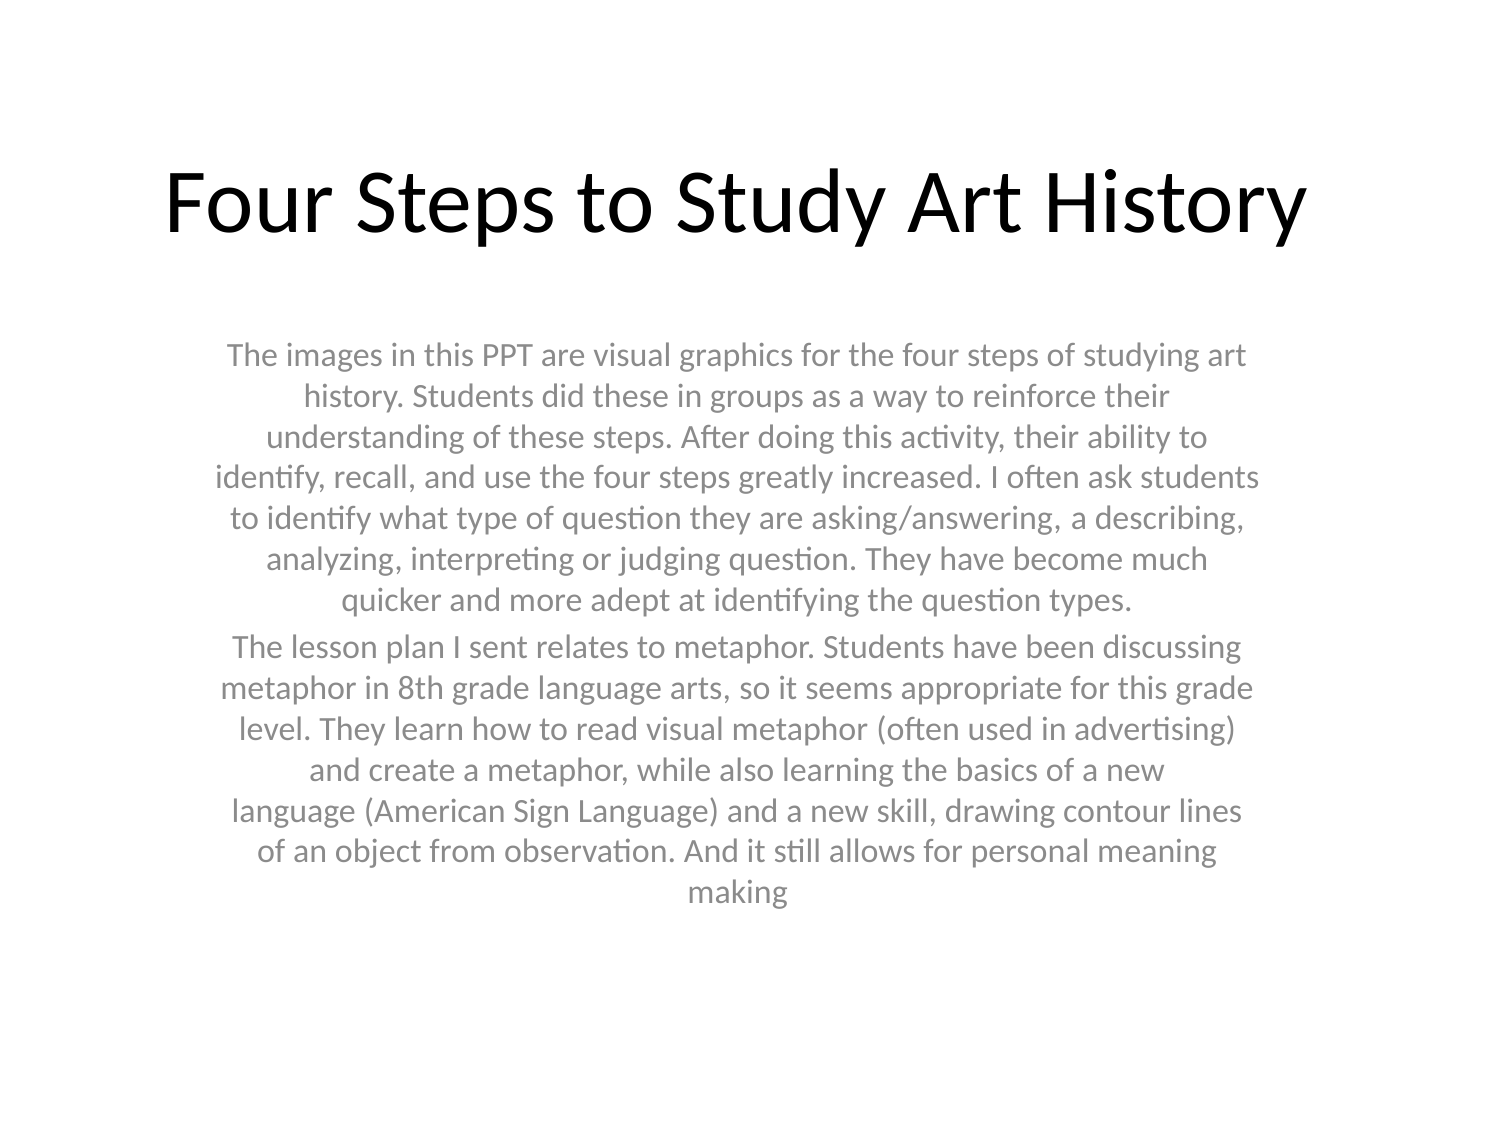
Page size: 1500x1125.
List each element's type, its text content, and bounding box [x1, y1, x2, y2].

subtitle The images in this PPT are visual graphics for the four steps of studying art history. Students did these in groups as a way to reinforce their understanding of these steps. After doing this activity, their ability to identify, recall, and use the four steps greatly increased. I often ask students to identify what type of question they are asking/answering, a describing, analyzing, interpreting or judging question. They have become much quicker and more adept at identifying the question types. The lesson plan I sent relates to metaphor. Students have been discussing metaphor in 8th grade language arts, so it seems appropriate for this grade level. They learn how to read visual metaphor (often used in advertising) and create a metaphor, while also learning the basics of a new language (American Sign Language) and a new skill, drawing contour lines of an object from observation. And it still allows for personal meaning making [200, 324, 1275, 925]
title Four Steps to Study Art History [99, 75, 1375, 317]
